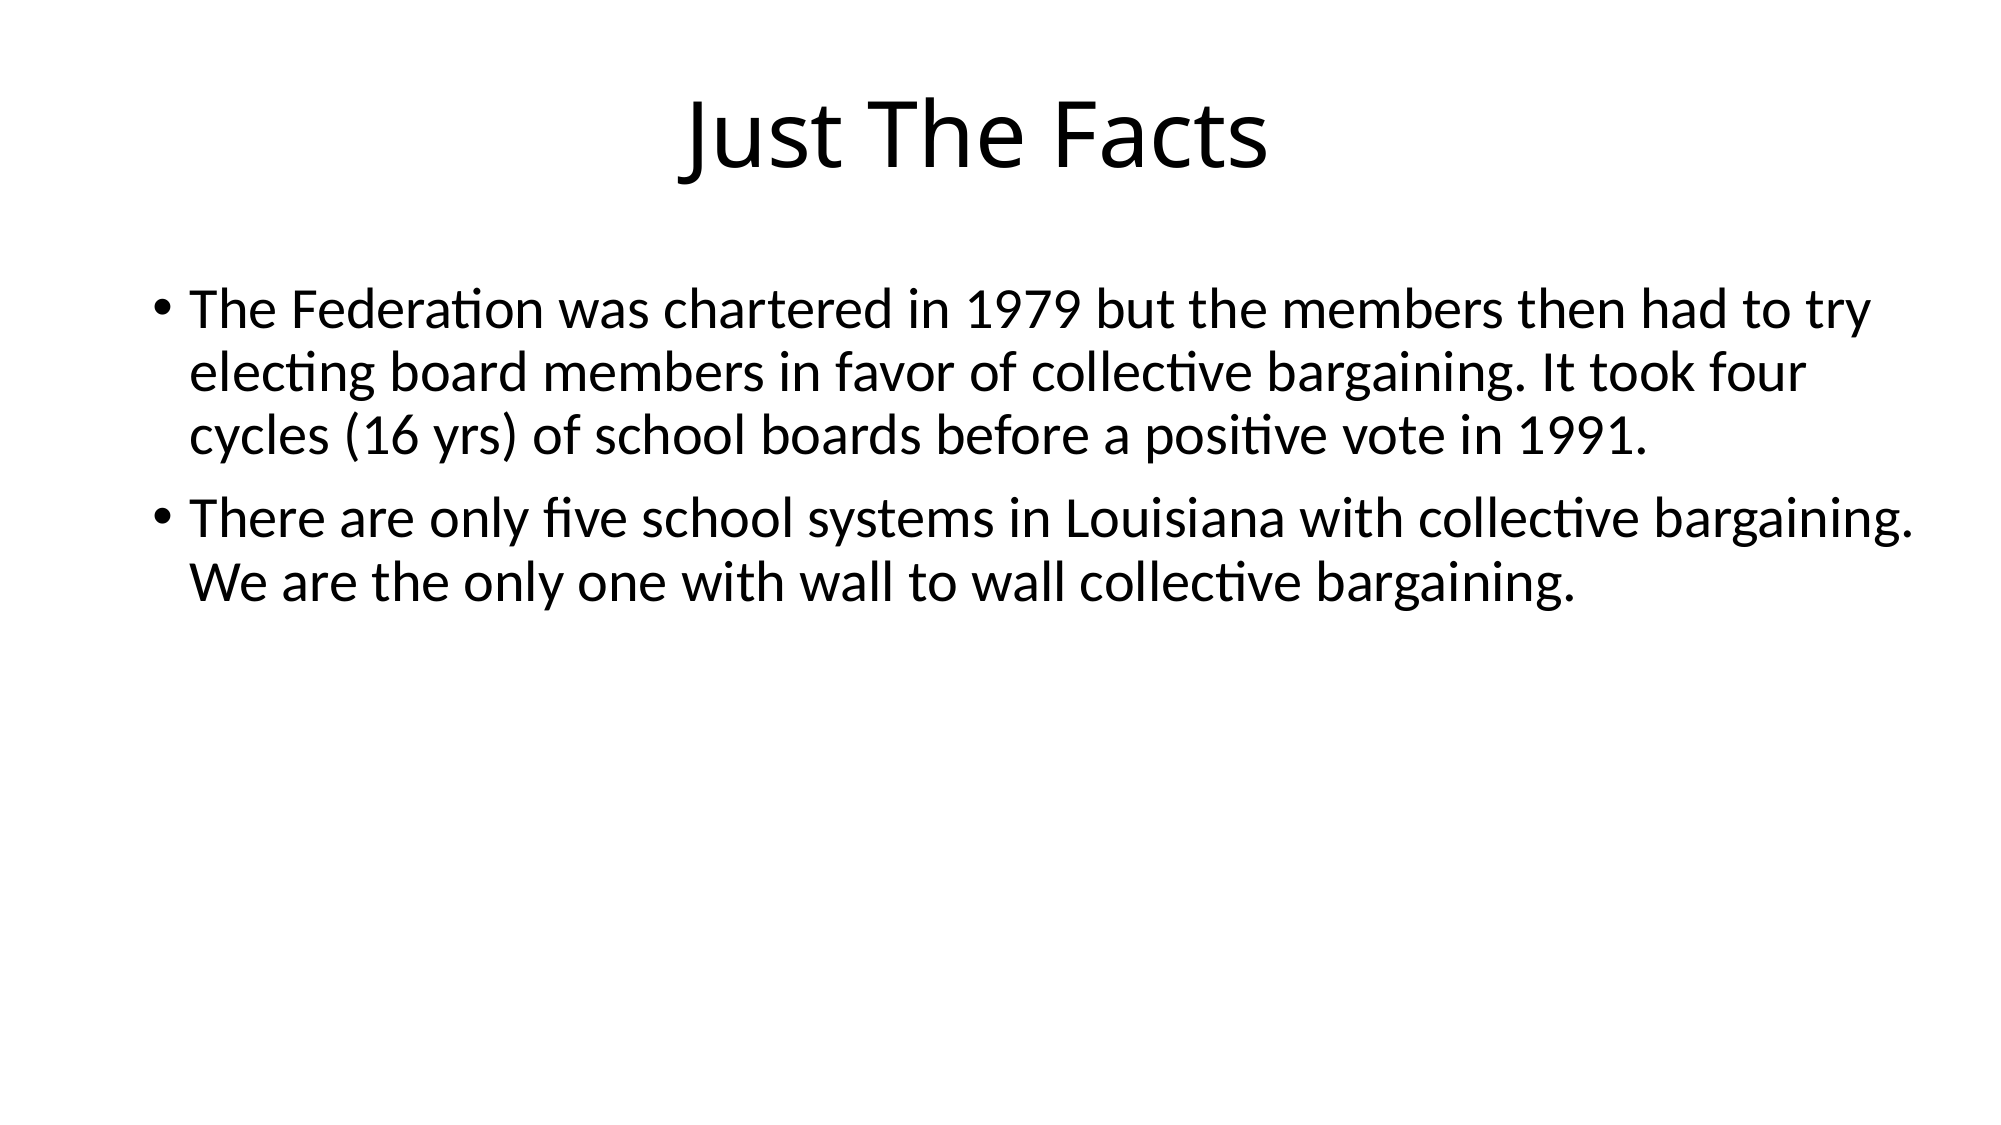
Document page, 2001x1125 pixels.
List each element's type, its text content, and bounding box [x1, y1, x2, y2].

list The Federation was chartered in 1979 but the members then had to try electing board members in favor of collective bargaining. It took four cycles (16 yrs) of school boards before a positive vote in 1991. There are only five school systems in Louisiana with collective bargaining. We are the only one with wall to wall collective bargaining. [137, 270, 1943, 985]
title Just The Facts [137, 59, 1820, 216]
